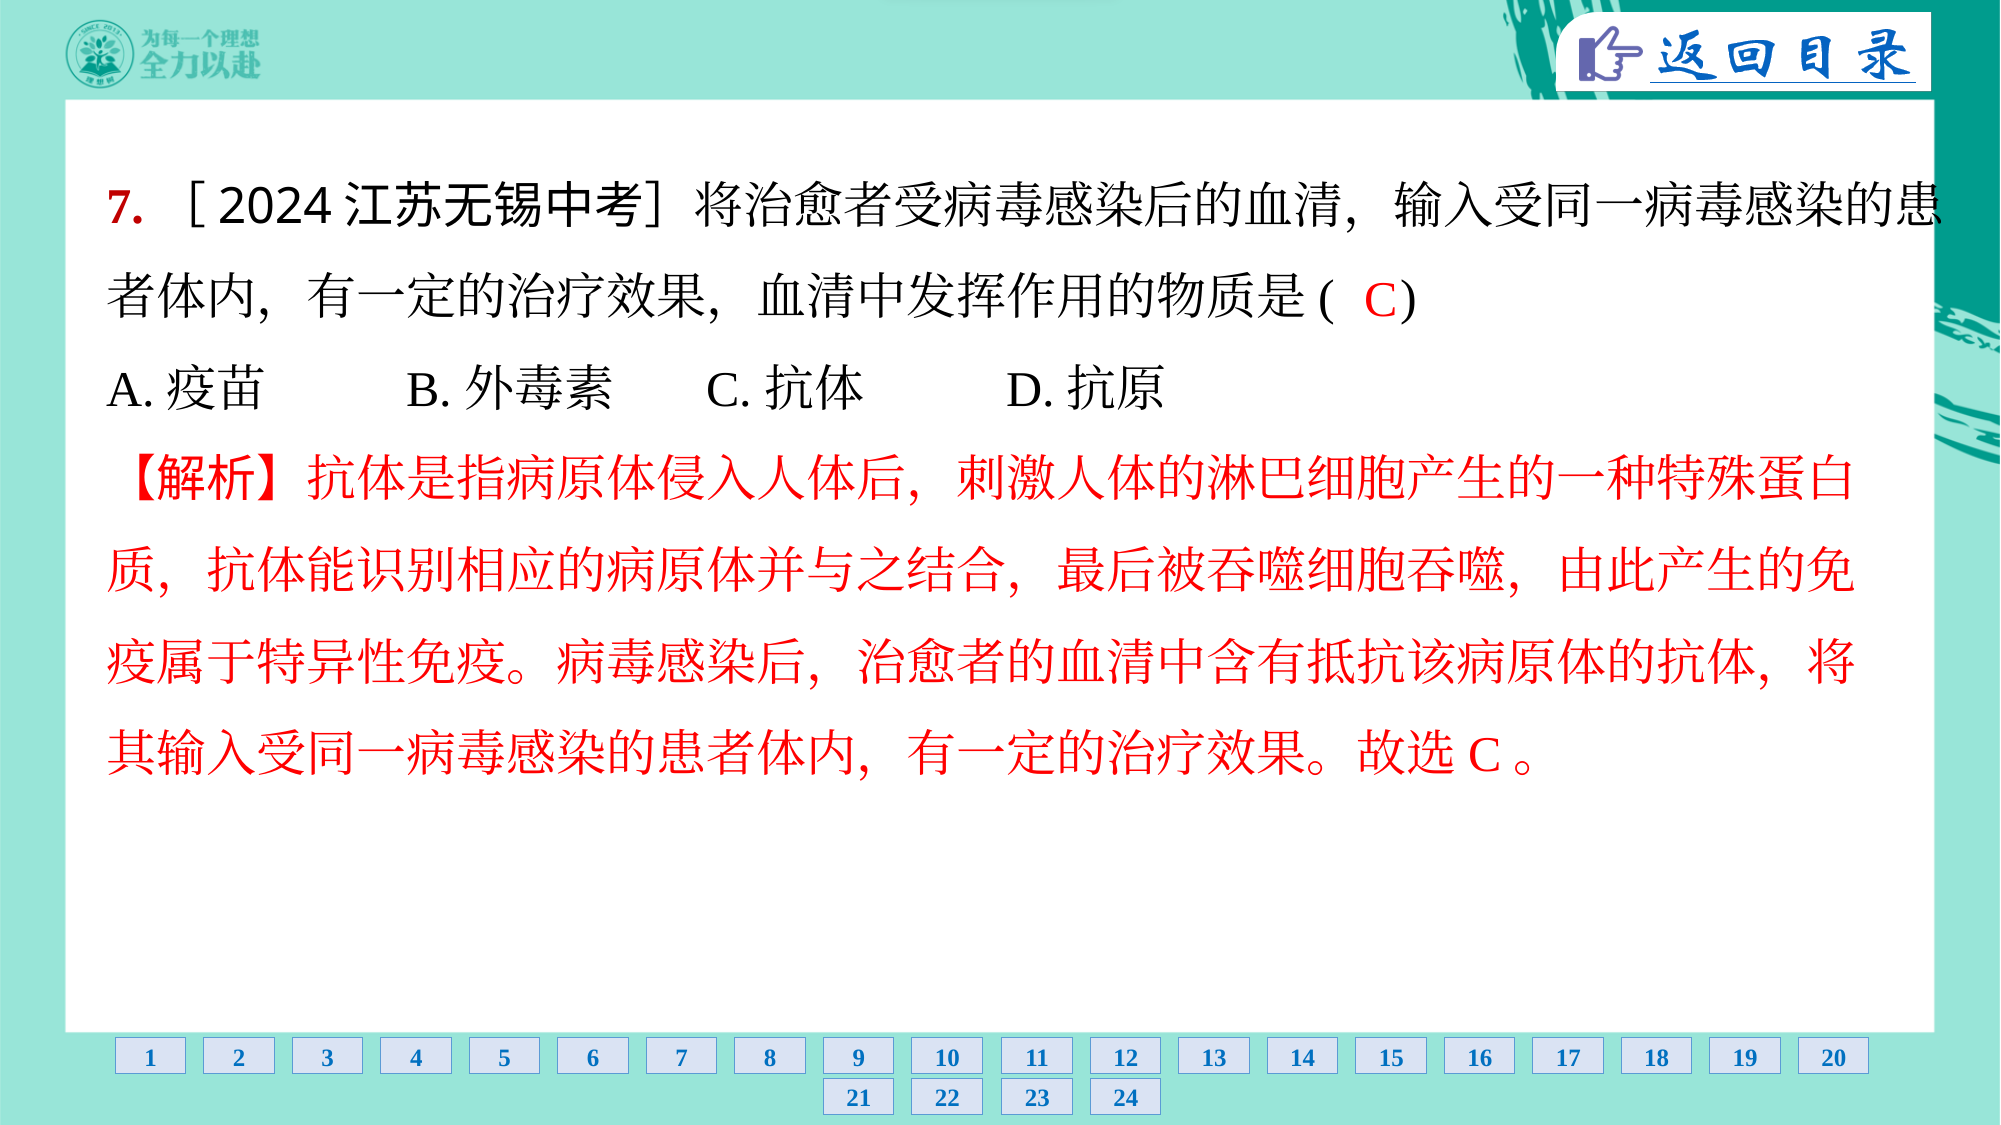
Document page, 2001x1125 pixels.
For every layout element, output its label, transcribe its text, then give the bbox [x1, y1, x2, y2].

text_box 【解析】抗体是指病原体侵入人体后，刺激人体的淋巴细胞产生的一种特殊蛋白 质，抗体能识别相应的病原体并与之结合，最后被吞噬细胞吞噬，由此产生的免 疫属于特异性免疫。病毒感染后，治愈者的血清中含有抵抗该病原体的抗体，将 其输入受同一病毒感染的患者体内，有一定的治疗效果。故选C。 [106, 415, 1895, 782]
text_box 7.［2024江苏无锡中考］将治愈者受病毒感染后的血清，输入受同一病毒感染的患 者体内，有一定的治疗效果，血清中发挥作用的物质是( ) [106, 141, 1895, 325]
text_box A.疫苗 B.外毒素 C.抗体 D.抗原 [106, 329, 1895, 415]
text_box C [1346, 234, 1417, 327]
picture [0, 0, 2000, 1125]
